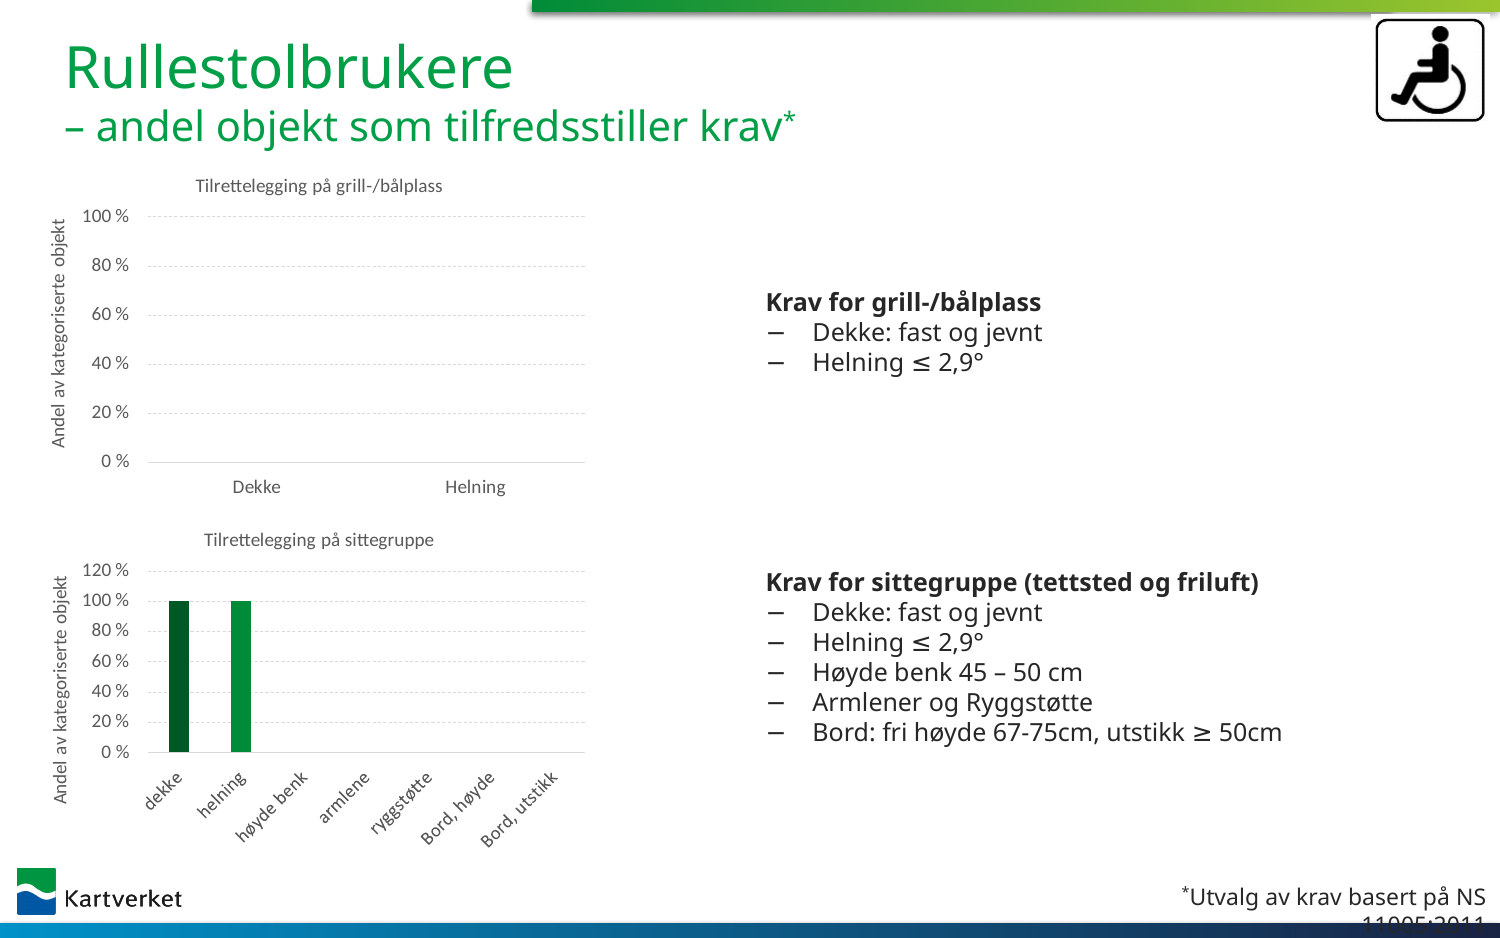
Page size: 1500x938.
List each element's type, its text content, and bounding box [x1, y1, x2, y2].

text_box *Utvalg av krav basert på NS 11005:2011 [1068, 873, 1500, 938]
picture [41, 166, 596, 505]
picture [1371, 13, 1491, 127]
picture [41, 520, 596, 859]
text_box Krav for sittegruppe (tettsted og friluft) Dekke: fast og jevnt Helning ≤ 2,9° Høyde benk 45 – 50 cm Armlener og Ryggstøtte Bord: fri høyde 67-75cm, utstikk ≥ 50cm [750, 559, 1500, 754]
text_box Krav for grill-/bålplass Dekke: fast og jevnt Helning ≤ 2,9° [750, 279, 1452, 384]
text_box Rullestolbrukere – andel objekt som tilfredsstiller krav* [49, 14, 1431, 158]
